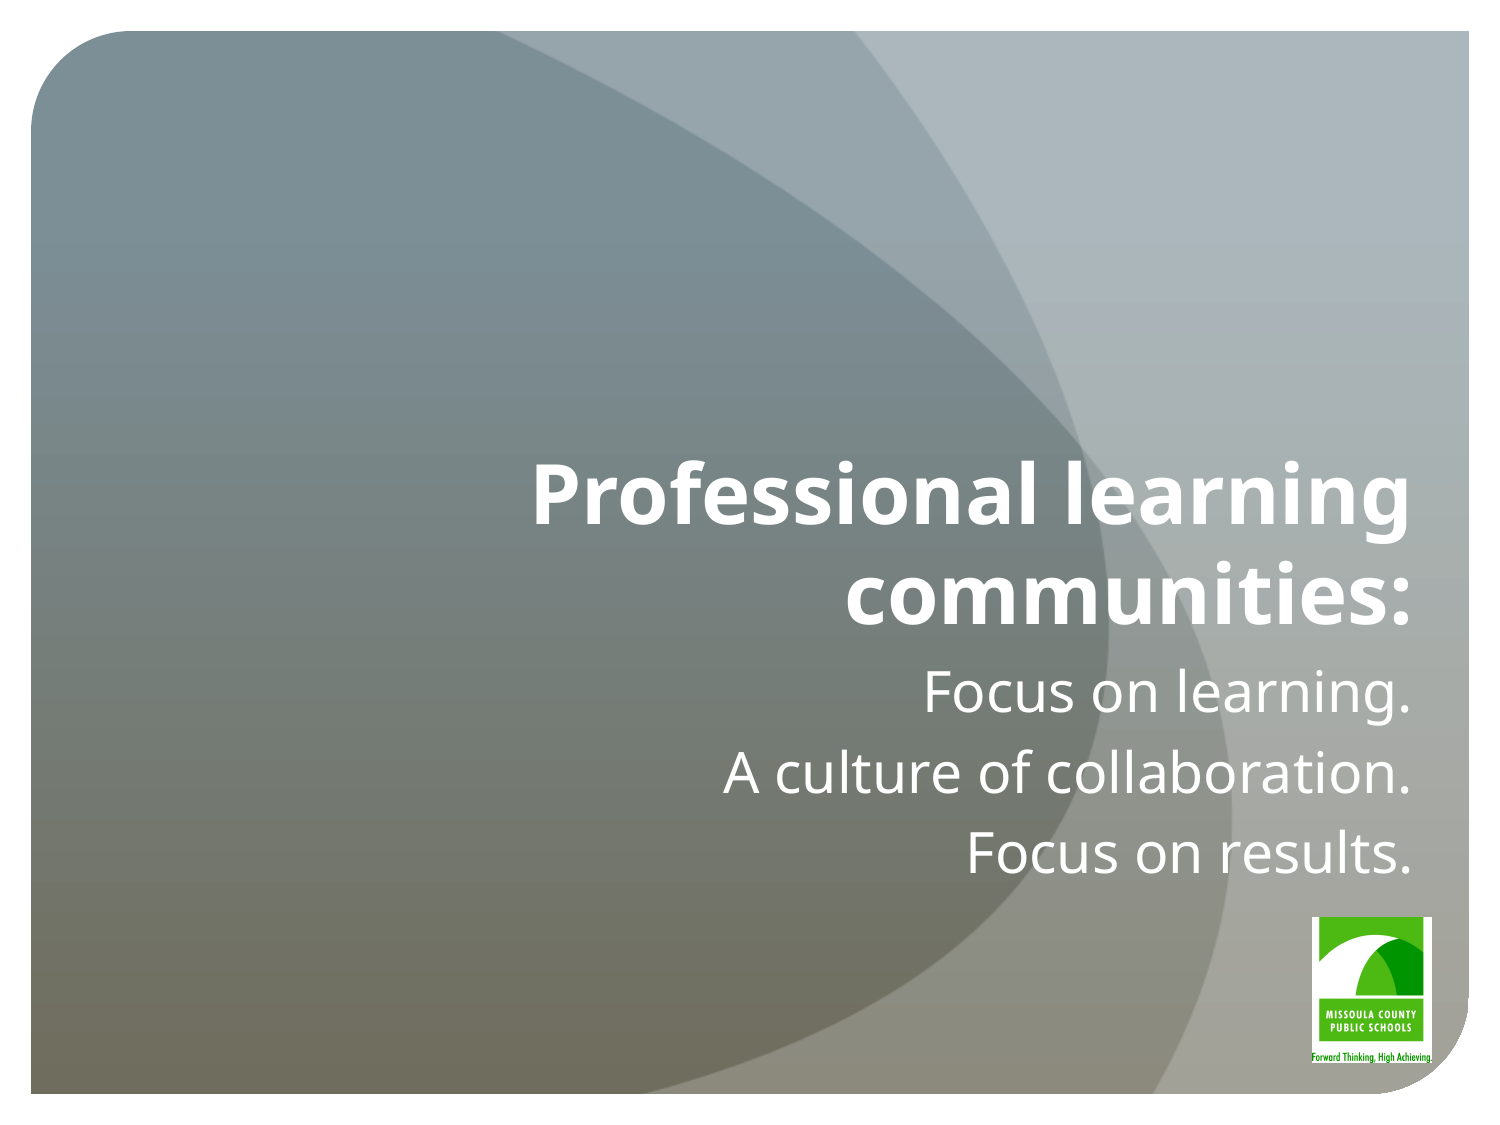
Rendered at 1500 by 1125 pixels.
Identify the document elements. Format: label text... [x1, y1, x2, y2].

list Focus on learning. A culture of collaboration. Focus on results. [0, 648, 1429, 895]
title Professional learning communities: [17, 425, 1429, 648]
picture [25, 30, 1474, 1095]
